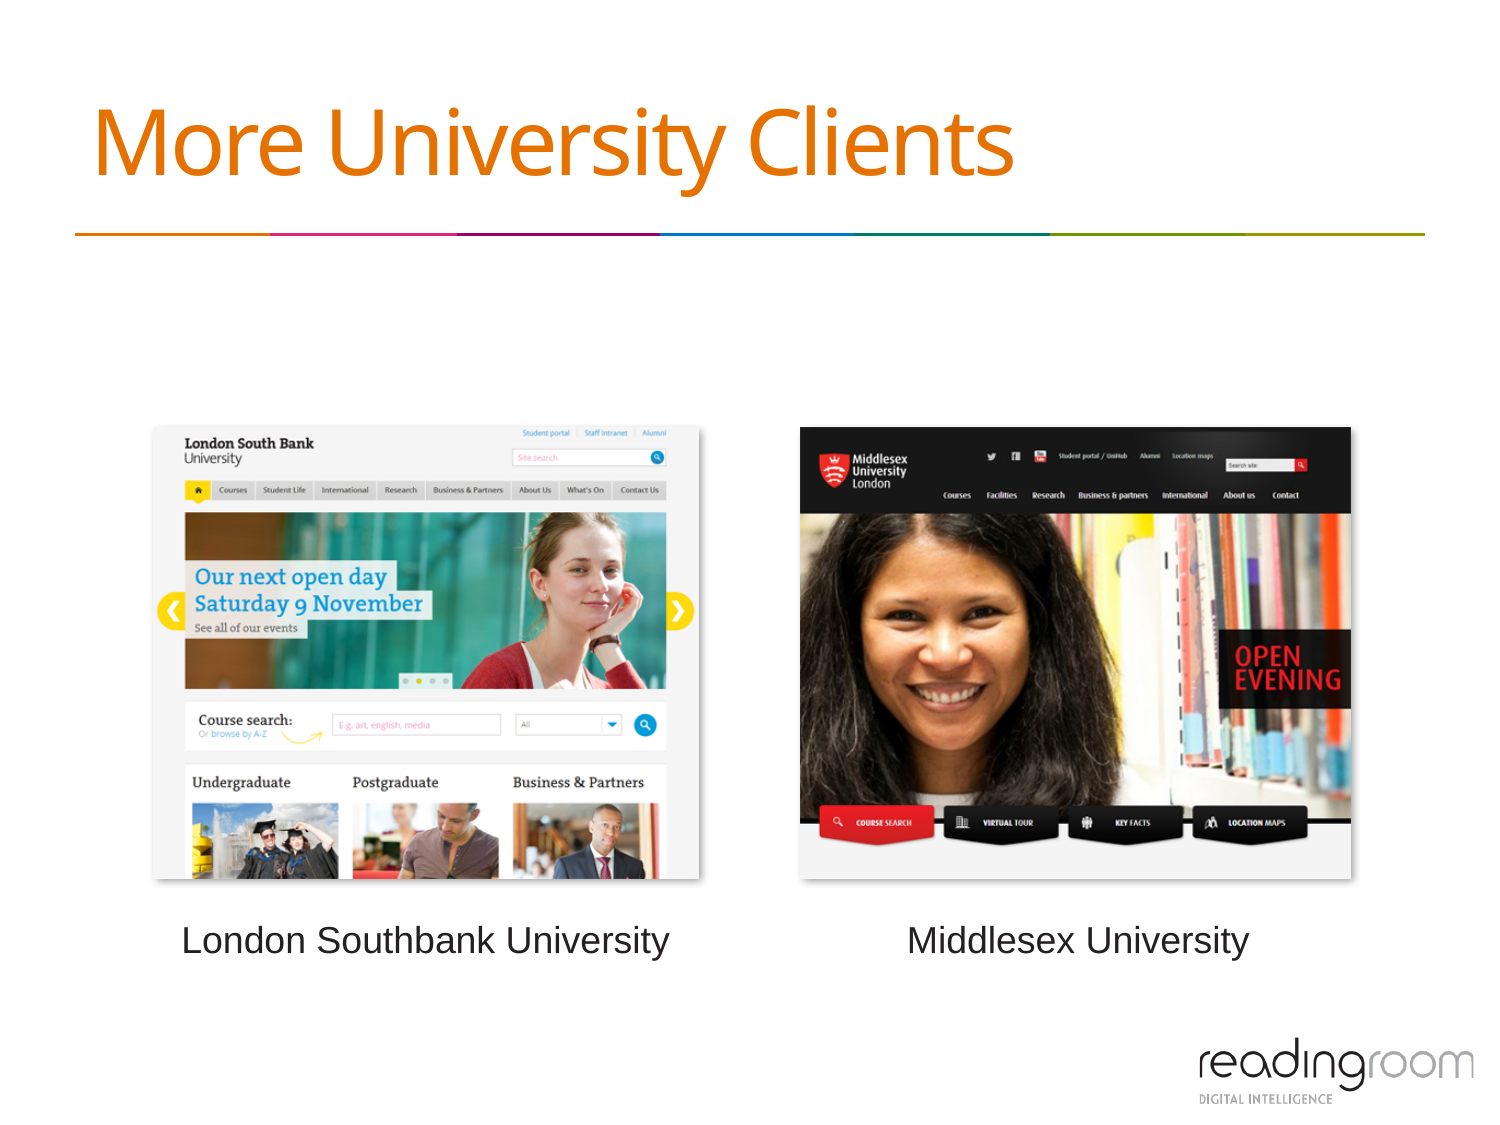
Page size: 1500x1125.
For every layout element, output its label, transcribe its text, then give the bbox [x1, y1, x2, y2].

title More University Clients [75, 45, 1425, 233]
text_box London Southbank University [153, 908, 699, 969]
picture [152, 427, 699, 879]
picture [800, 427, 1352, 879]
text_box Middlesex University [805, 908, 1351, 969]
